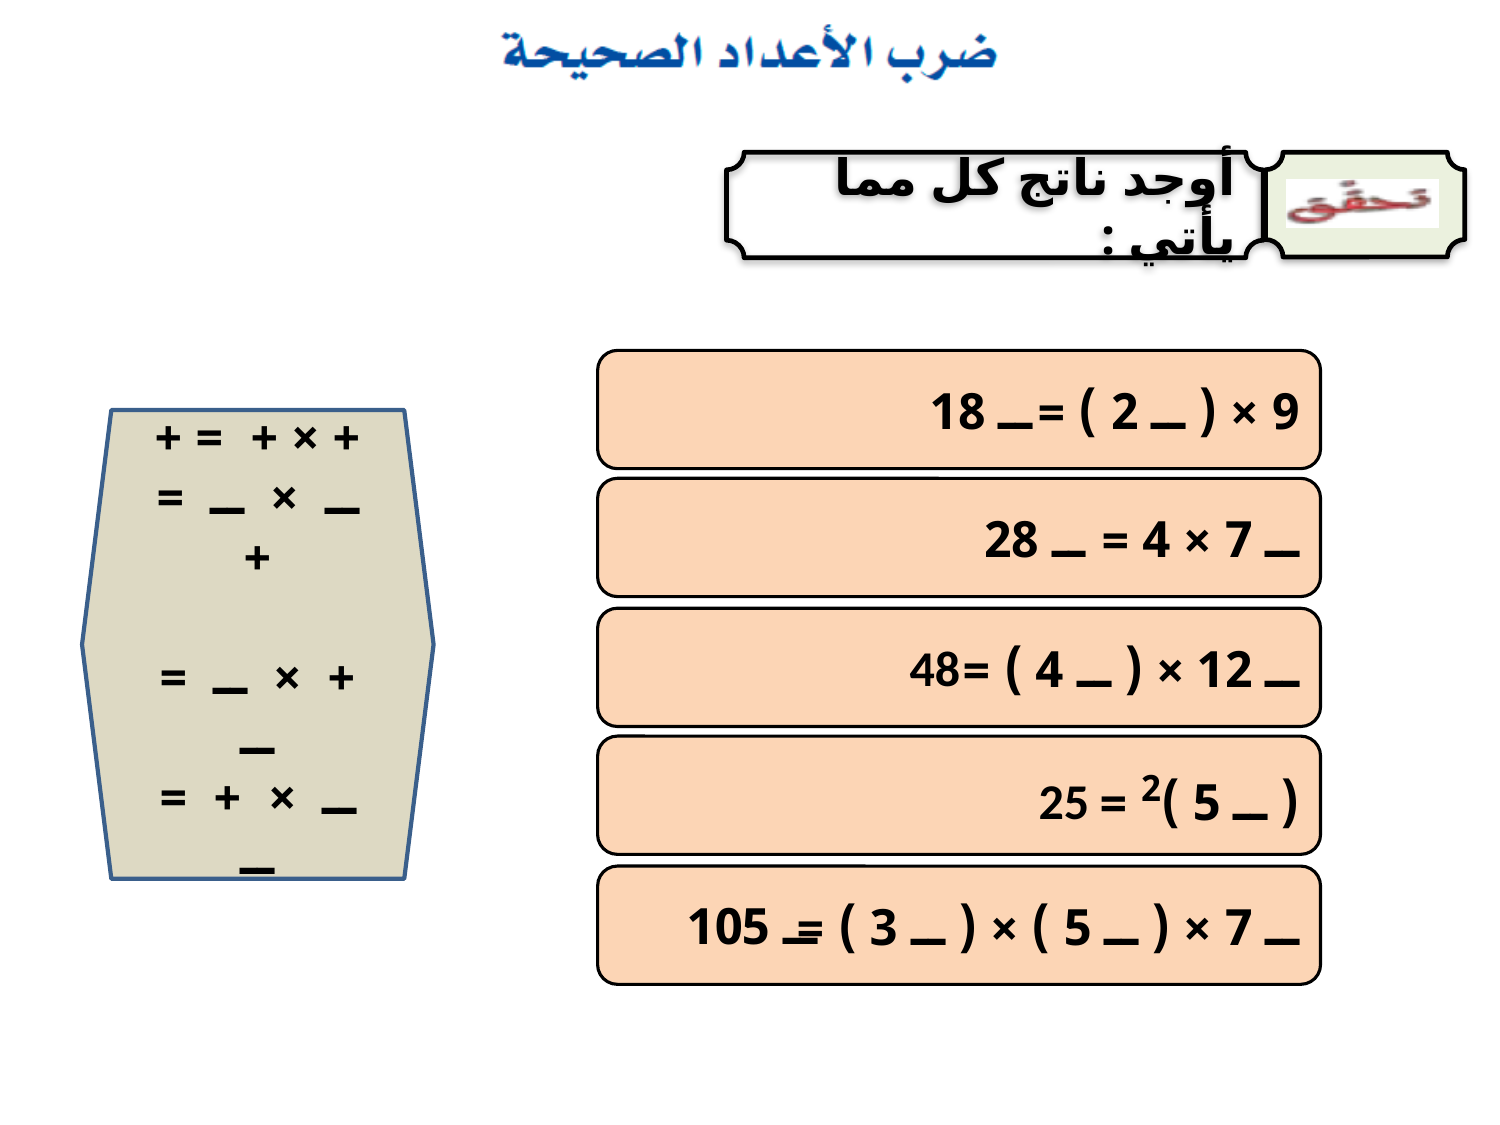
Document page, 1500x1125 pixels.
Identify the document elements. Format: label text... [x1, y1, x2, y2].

text_box 25 [996, 763, 1132, 835]
text_box 9 × ( ــ 2 ) = [597, 350, 1321, 469]
text_box ــ 7 × ( ــ 5 ) × ( ــ 3 ) = [597, 866, 1321, 985]
text_box ــ 18 [913, 373, 1050, 445]
text_box ــ 7 × 4 = [597, 478, 1321, 597]
text_box ــ 12 × ( ــ 4 ) = [597, 608, 1321, 727]
text_box ( ــ 5 )2 = [597, 736, 1321, 855]
text_box ــ 28 [967, 501, 1103, 573]
text_box + × + = + ــ × ــ = + + × ــ = ــ ــ × + = ــ [79, 407, 436, 881]
picture [498, 23, 1001, 85]
text_box 48 [867, 631, 1003, 703]
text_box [726, 152, 1466, 258]
text_box ــ 105 [684, 889, 821, 960]
